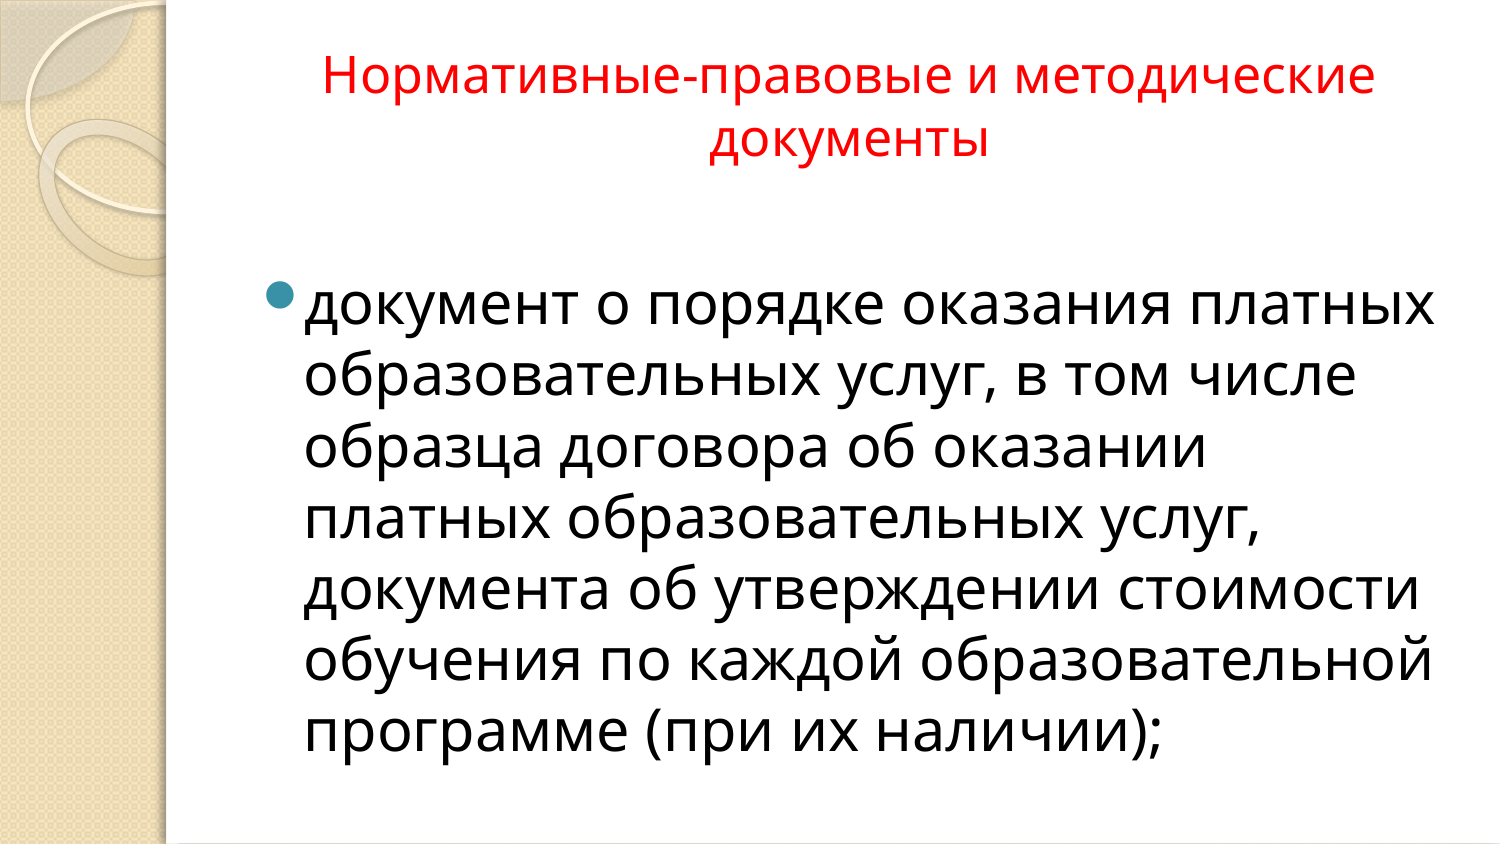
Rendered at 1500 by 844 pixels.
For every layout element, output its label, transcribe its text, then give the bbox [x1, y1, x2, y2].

list документ о порядке оказания платных образовательных услуг, в том числе образца договора об оказании платных образовательных услуг, документа об утверждении стоимости обучения по каждой образовательной программе (при их наличии); [235, 257, 1466, 797]
title Нормативные-правовые и методические документы [235, 33, 1466, 175]
